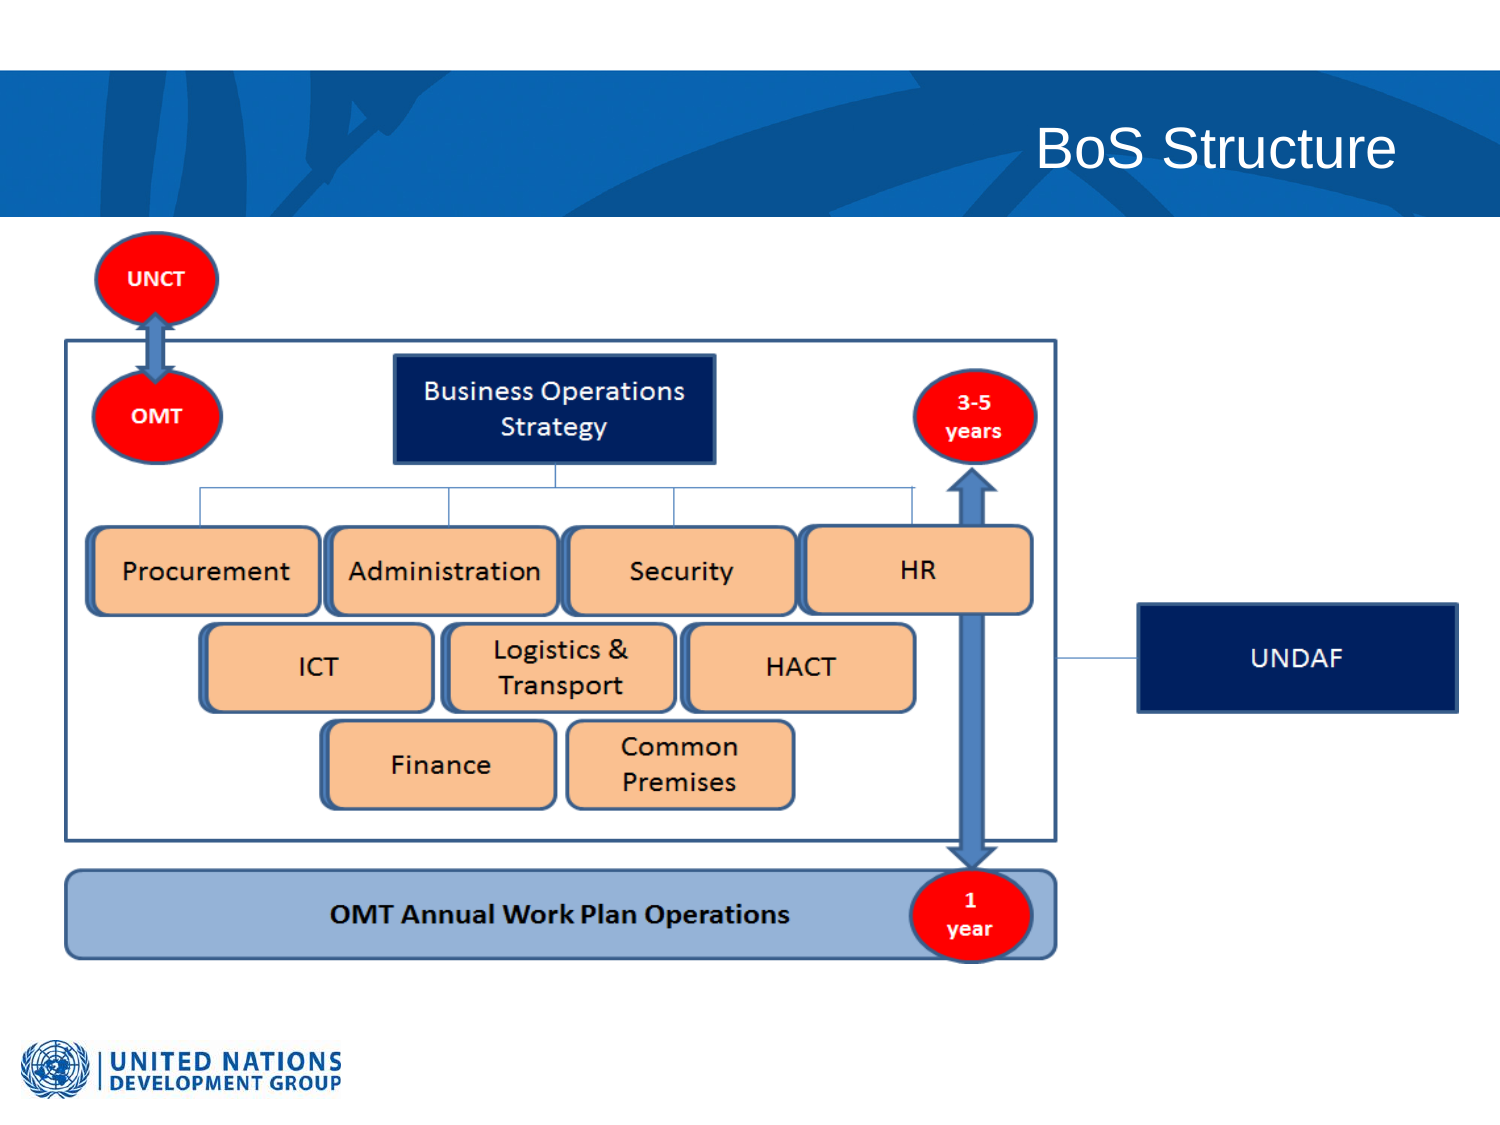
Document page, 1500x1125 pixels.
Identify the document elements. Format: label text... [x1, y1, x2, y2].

picture [64, 231, 1459, 965]
title BoS Structure [171, 94, 1447, 195]
picture [0, 70, 1500, 217]
picture [21, 1040, 341, 1099]
